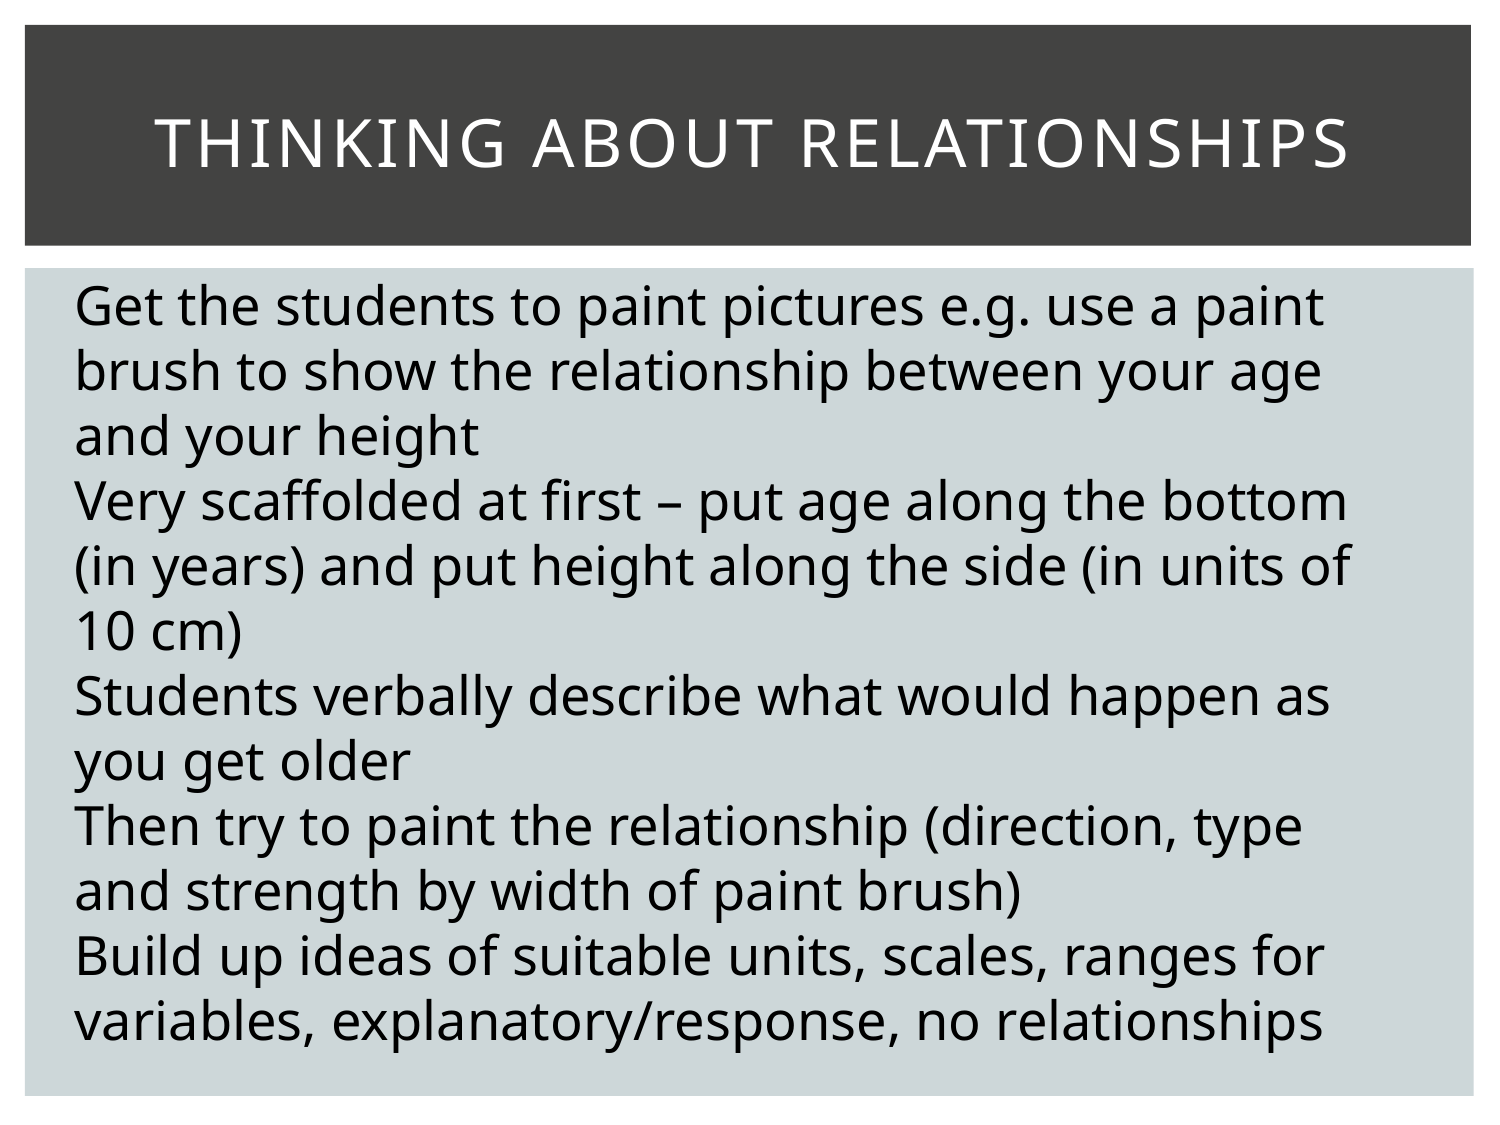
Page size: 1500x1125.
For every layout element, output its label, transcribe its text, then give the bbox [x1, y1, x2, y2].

title Thinking about relationships [64, 54, 1440, 228]
text_box Get the students to paint pictures e.g. use a paint brush to show the relationship between your age and your height Very scaffolded at first – put age along the bottom (in years) and put height along the side (in units of 10 cm) Students verbally describe what would happen as you get older Then try to paint the relationship (direction, type and strength by width of paint brush) Build up ideas of suitable units, scales, ranges for variables, explanatory/response, no relationships [59, 264, 1418, 1059]
